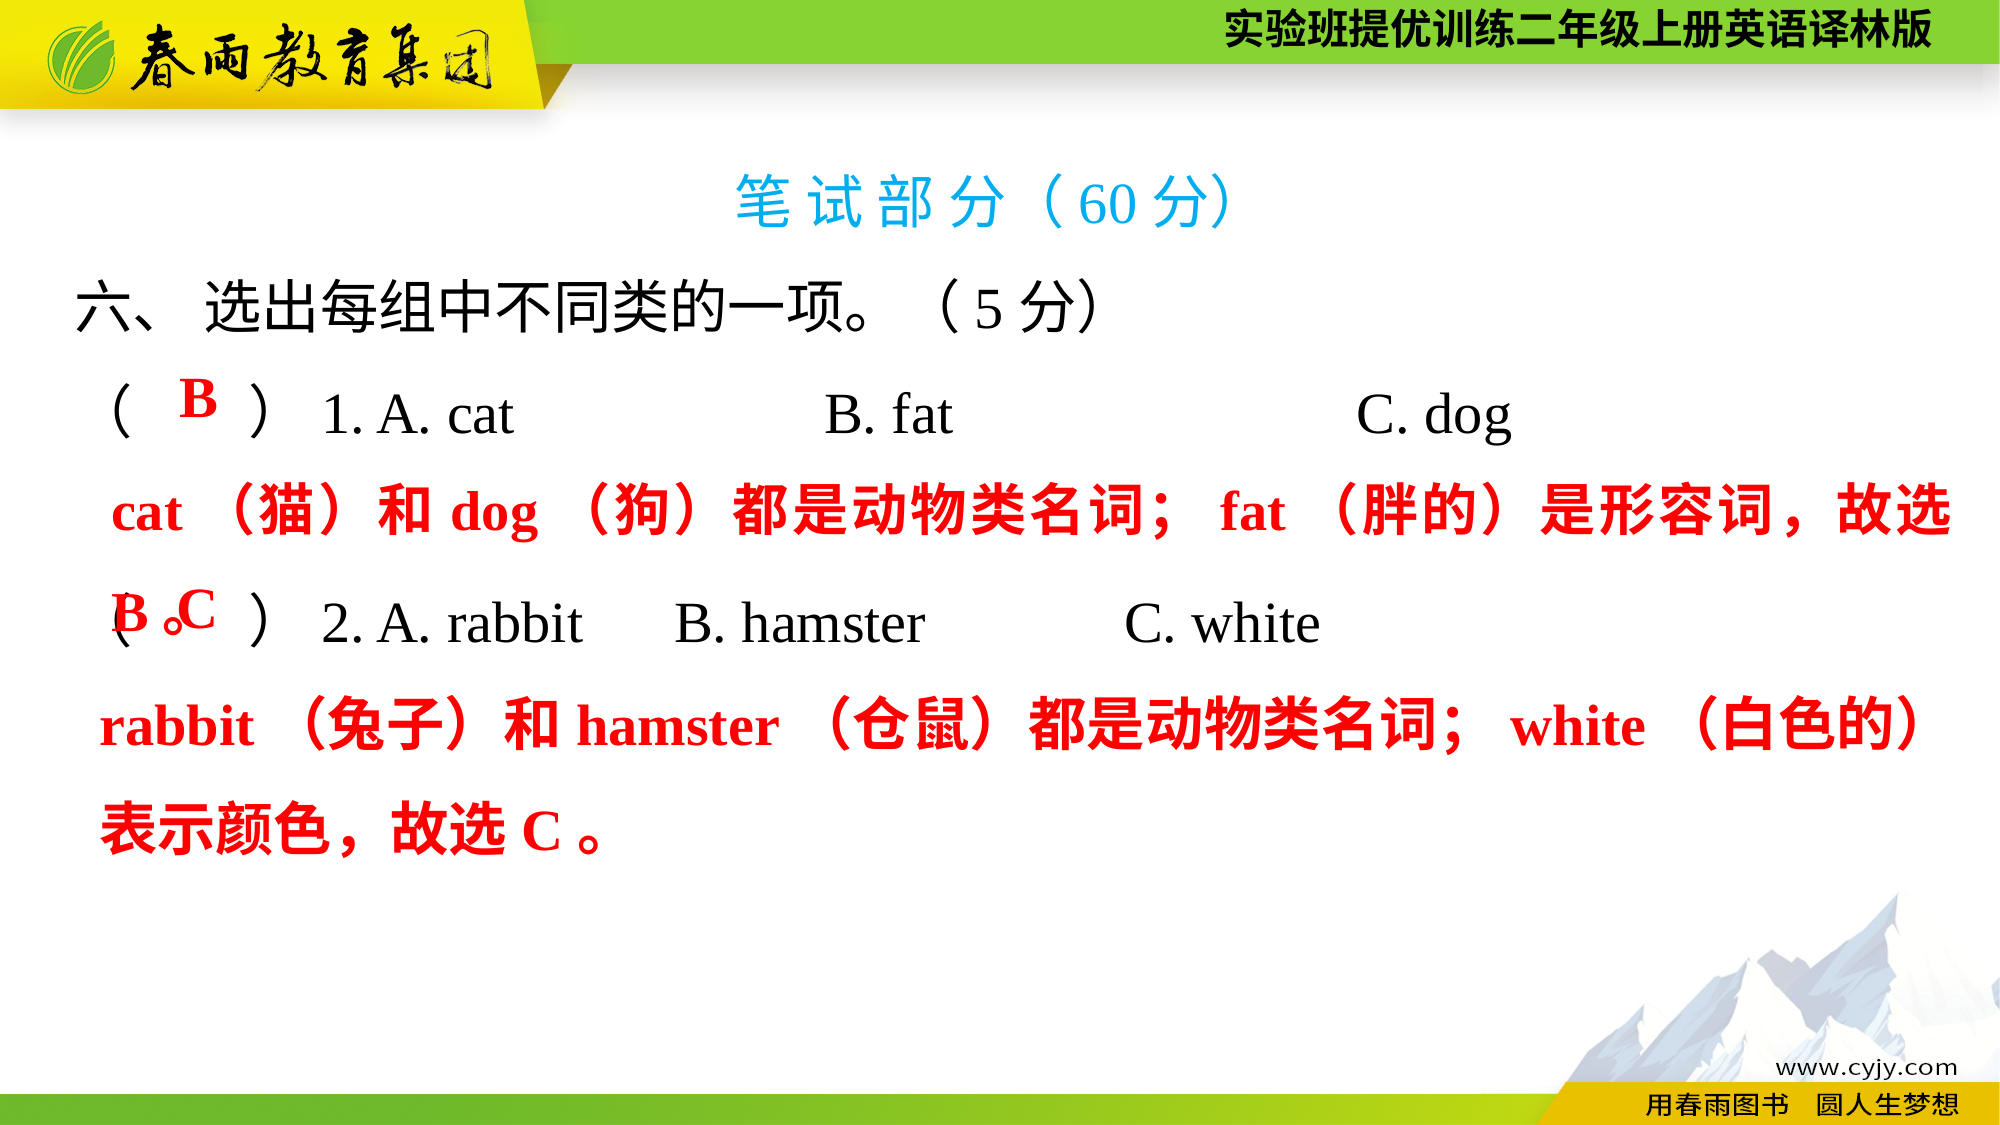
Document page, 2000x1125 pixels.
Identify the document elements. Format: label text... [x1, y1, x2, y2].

list 笔 试 部 分（60分） 六、 选出每组中不同类的一项。（5分） （ ）1. A. cat B. fat C. dog （ ）2. A. rabbit B. hamster C. white [59, 122, 1944, 668]
text_box cat（猫）和dog（狗）都是动物类名词；fat（胖的）是形容词，故选B。 [96, 432, 1981, 650]
text_box C [161, 562, 234, 648]
text_box B [164, 351, 233, 437]
picture [0, 0, 2000, 1125]
text_box rabbit（兔子）和hamster（仓鼠）都是动物类名词；white（白色的）表示颜色，故选C。 [84, 645, 1969, 870]
